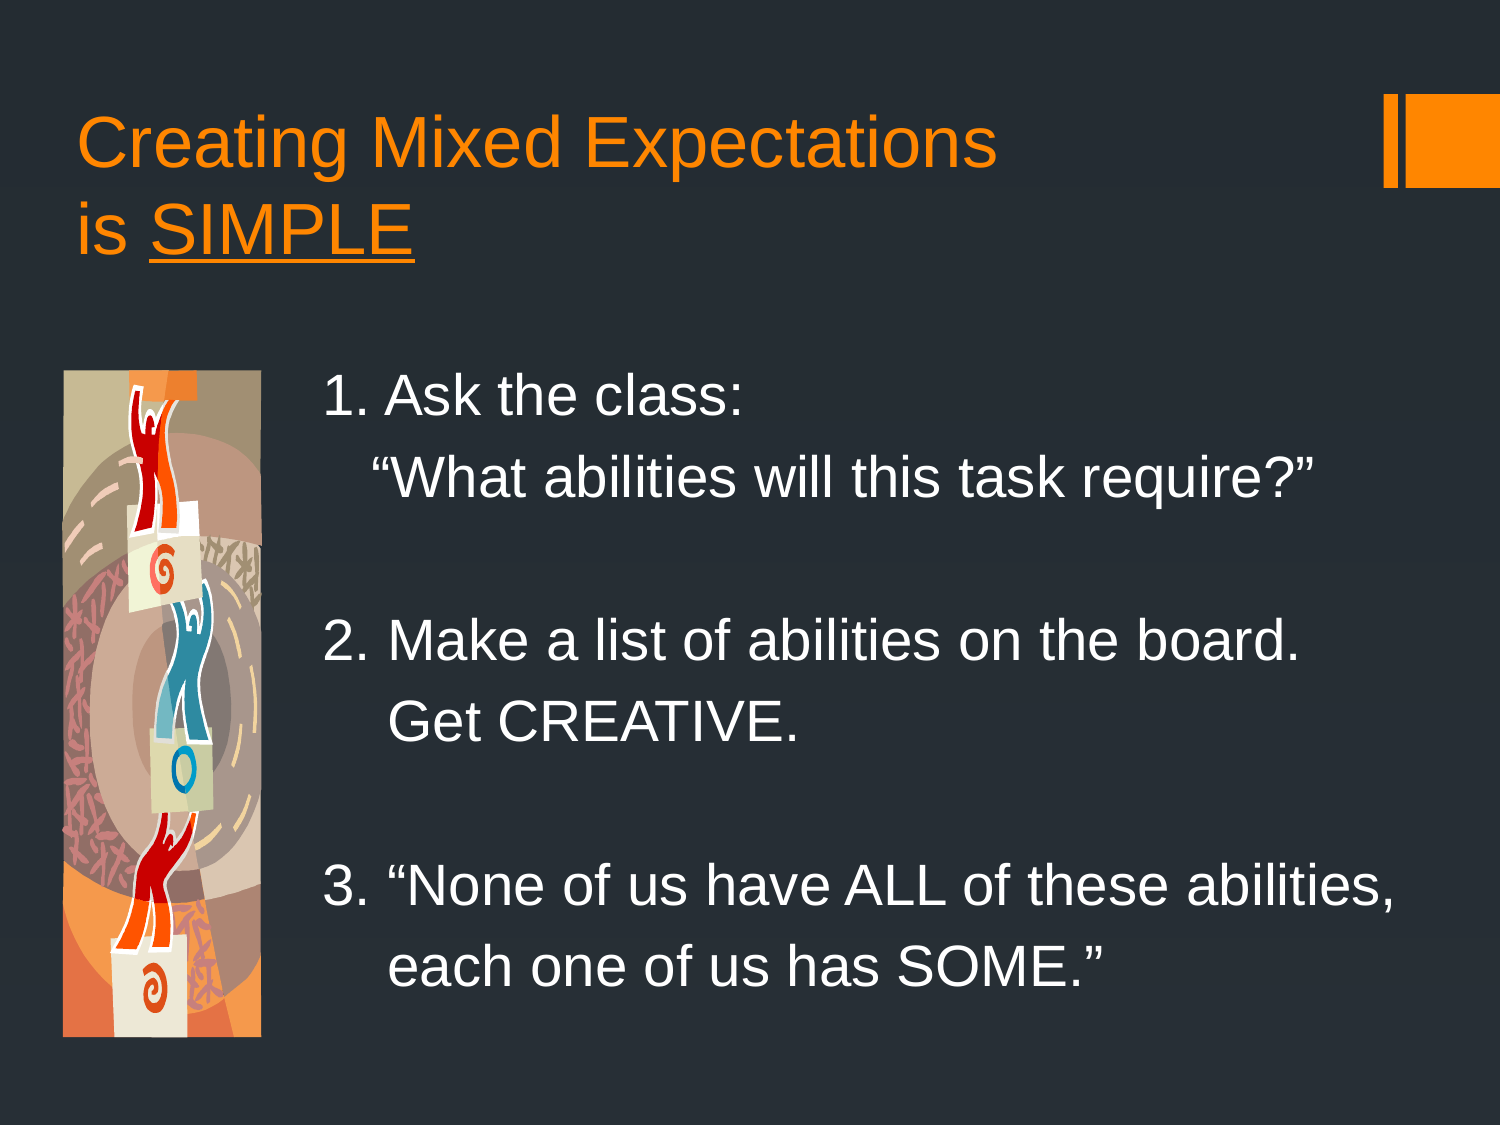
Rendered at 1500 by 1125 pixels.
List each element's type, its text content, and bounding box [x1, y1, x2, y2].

list 1. Ask the class: “What abilities will this task require?” 2. Make a list of abilities on the board. Get CREATIVE. 3. “None of us have ALL of these abilities, each one of us has SOME.” [300, 350, 1463, 1075]
picture [61, 361, 268, 1048]
title Creating Mixed Expectations is SIMPLE [61, 87, 1262, 277]
